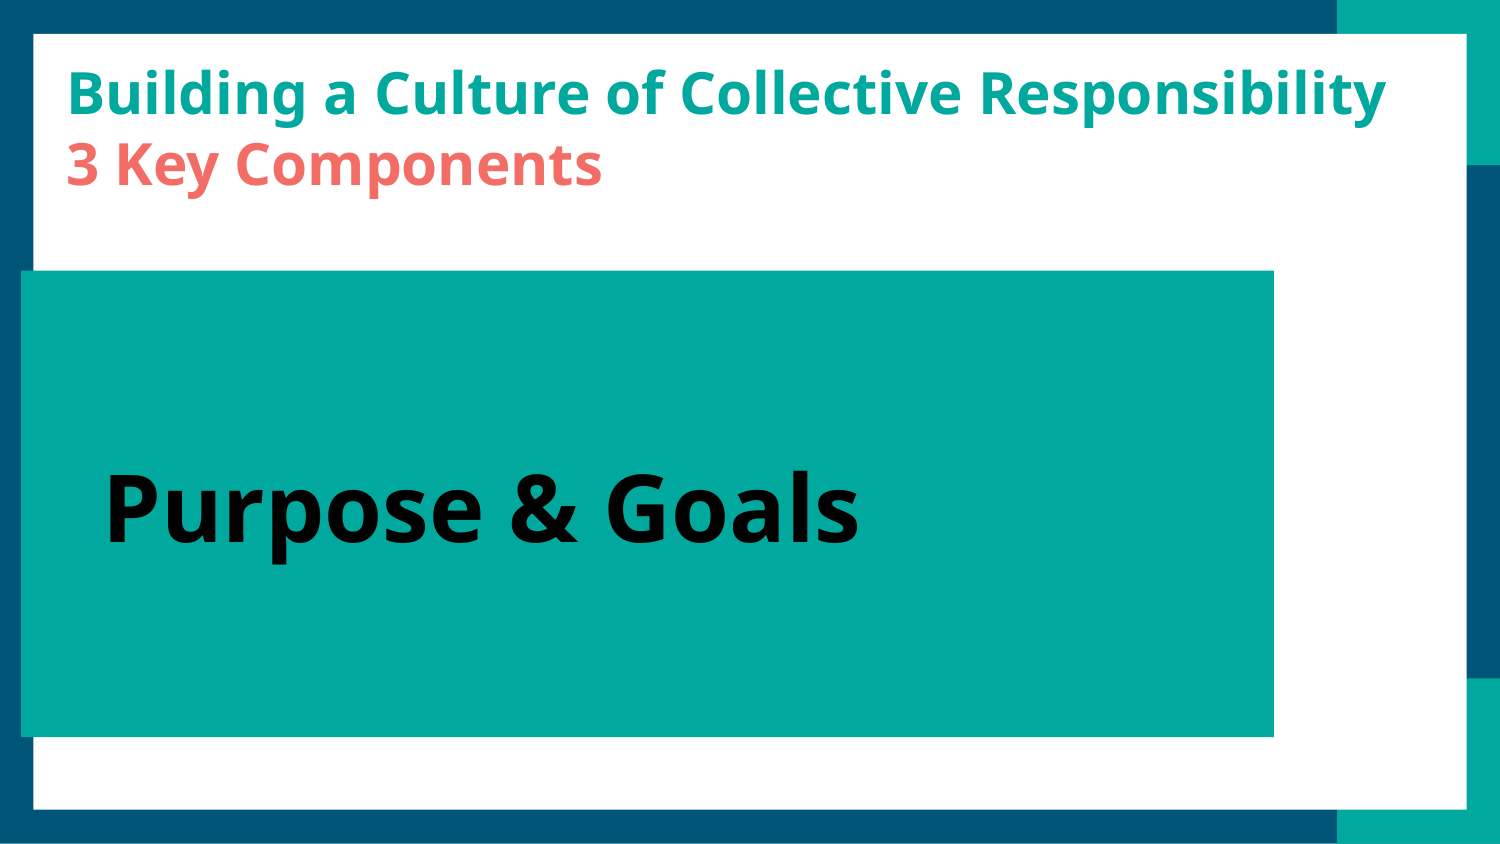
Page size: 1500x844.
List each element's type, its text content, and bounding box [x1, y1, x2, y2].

title Purpose & Goals [102, 371, 1198, 562]
text_box Building a Culture of Collective Responsibility 3 Key Components [51, 41, 1449, 152]
